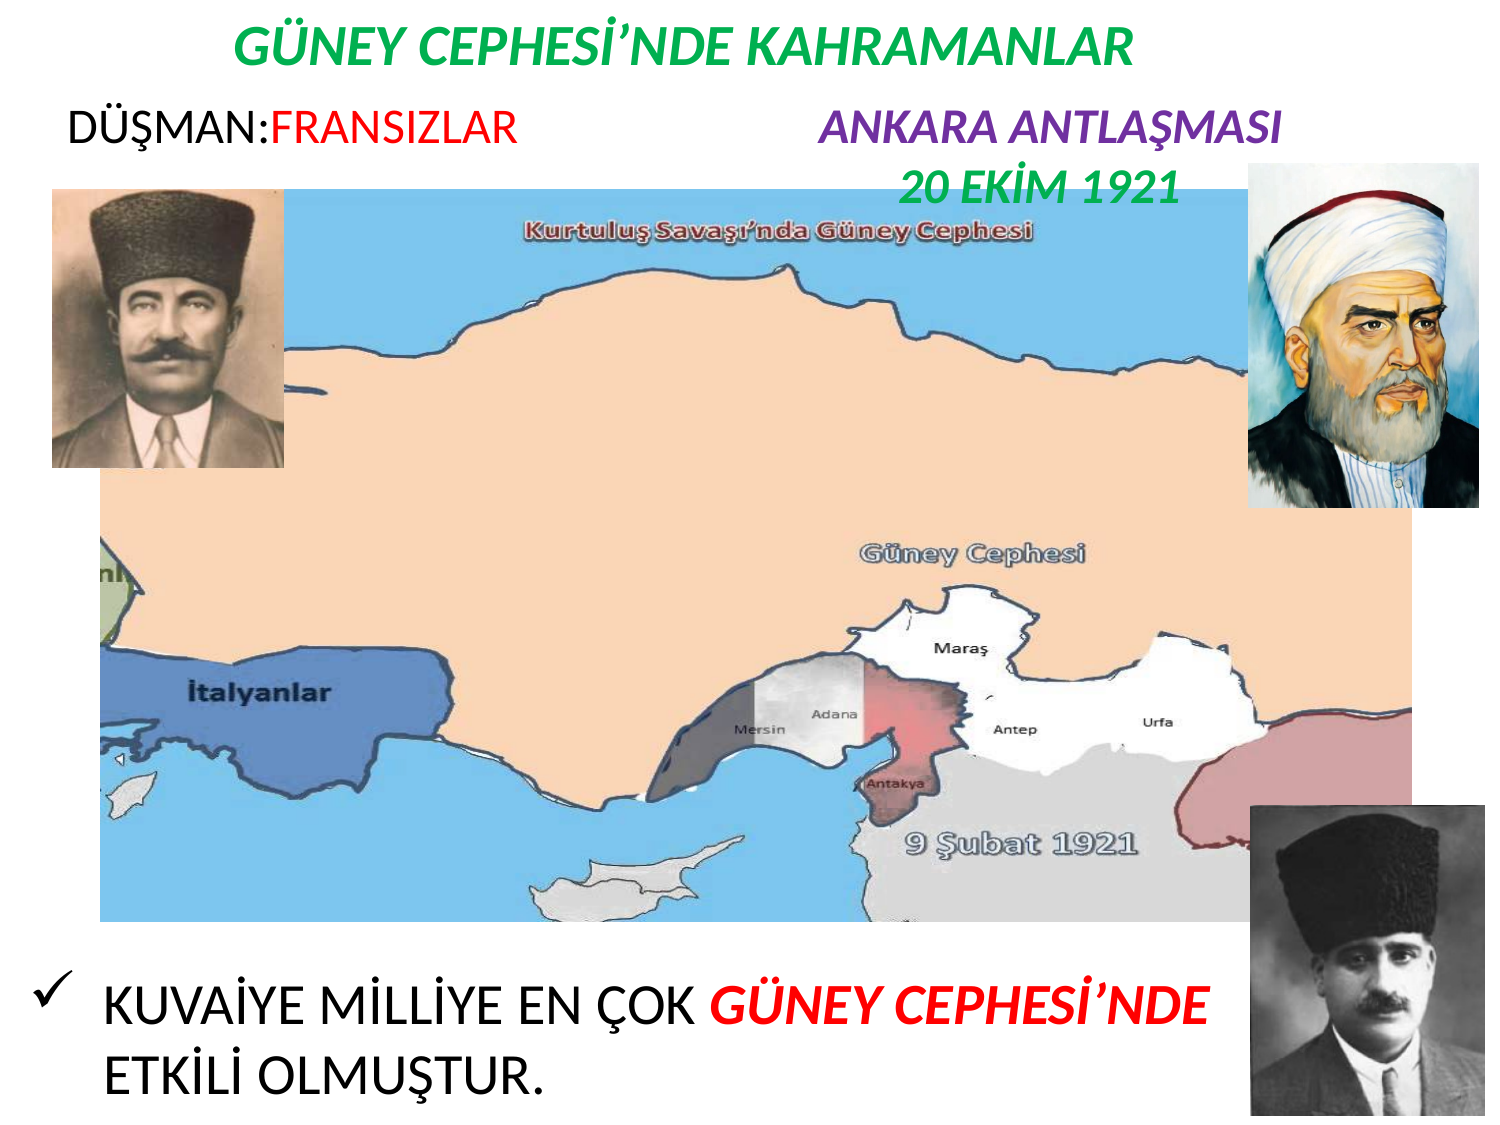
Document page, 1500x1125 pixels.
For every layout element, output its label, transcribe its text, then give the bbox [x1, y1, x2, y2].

text_box GÜNEY CEPHESİ’NDE KAHRAMANLAR [218, 0, 1357, 85]
text_box DÜŞMAN:FRANSIZLAR [52, 85, 568, 161]
picture [52, 163, 1485, 1116]
text_box KUVAİYE MİLLİYE EN ÇOK GÜNEY CEPHESİ’NDE ETKİLİ OLMUŞTUR. [13, 958, 1245, 1114]
text_box ANKARA ANTLAŞMASI 20 EKİM 1921 [568, 85, 1500, 221]
